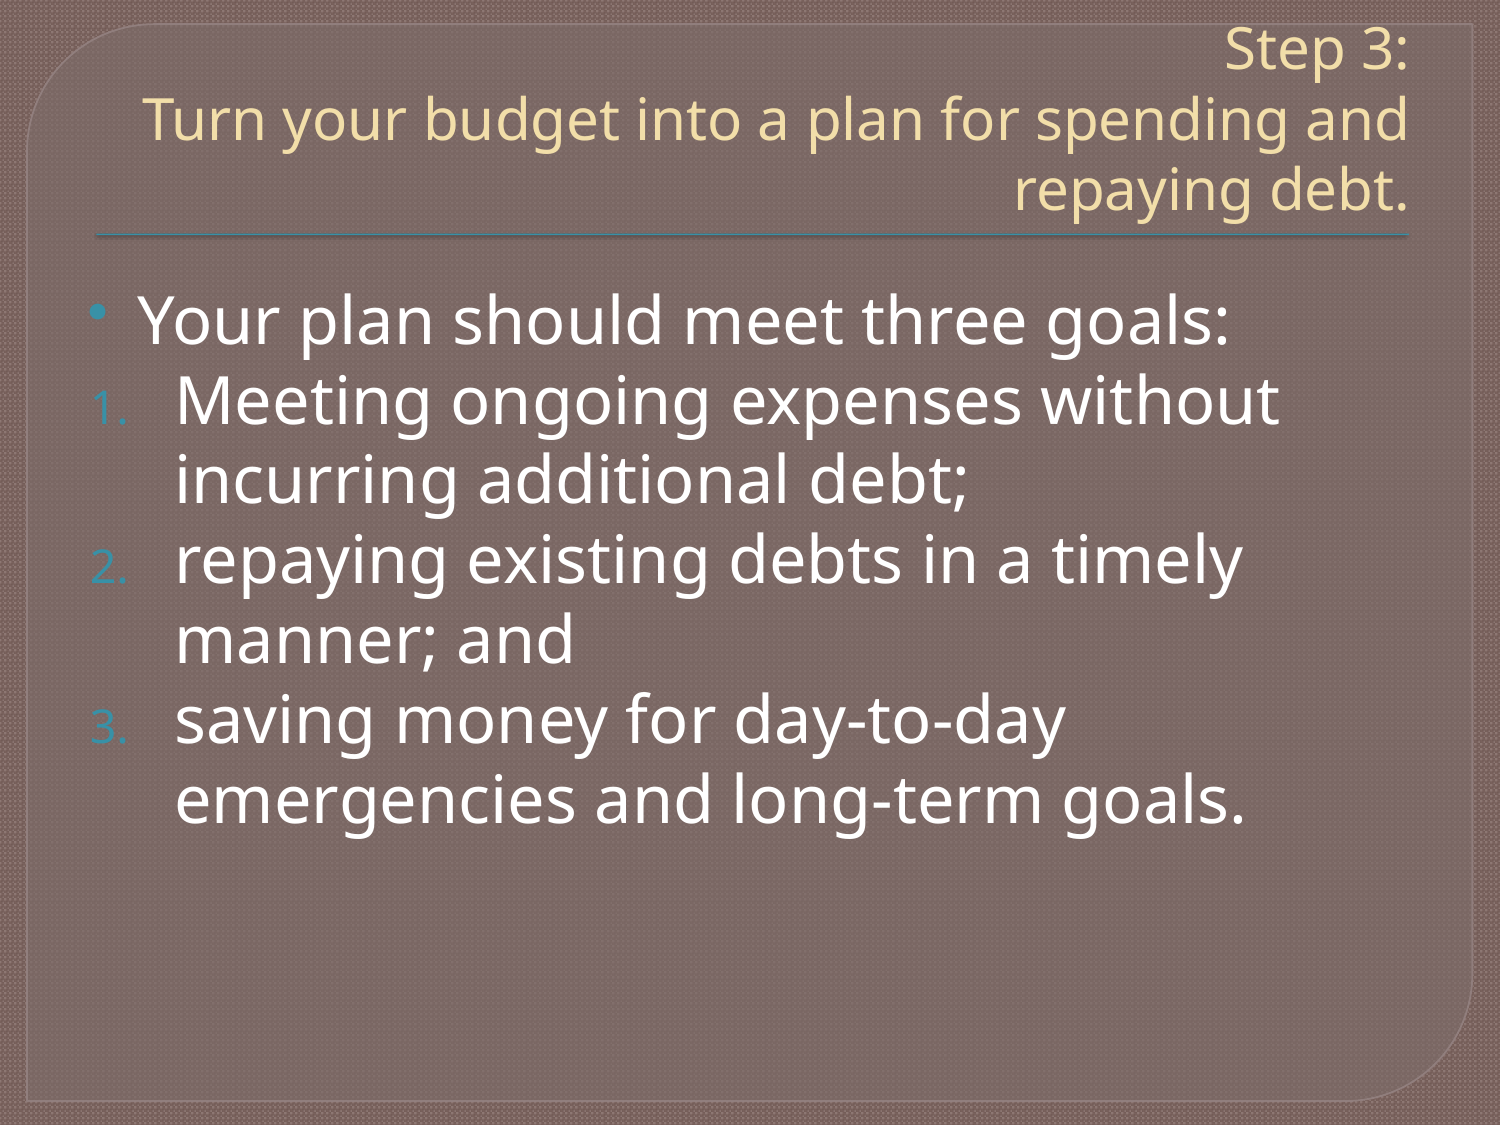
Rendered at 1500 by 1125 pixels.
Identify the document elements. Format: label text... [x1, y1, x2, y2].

list Your plan should meet three goals: Meeting ongoing expenses without incurring additional debt; repaying existing debts in a timely manner; and saving money for day-to-day emergencies and long-term goals. [75, 270, 1425, 1013]
title Step 3: Turn your budget into a plan for spending and repaying debt. [75, 41, 1425, 230]
